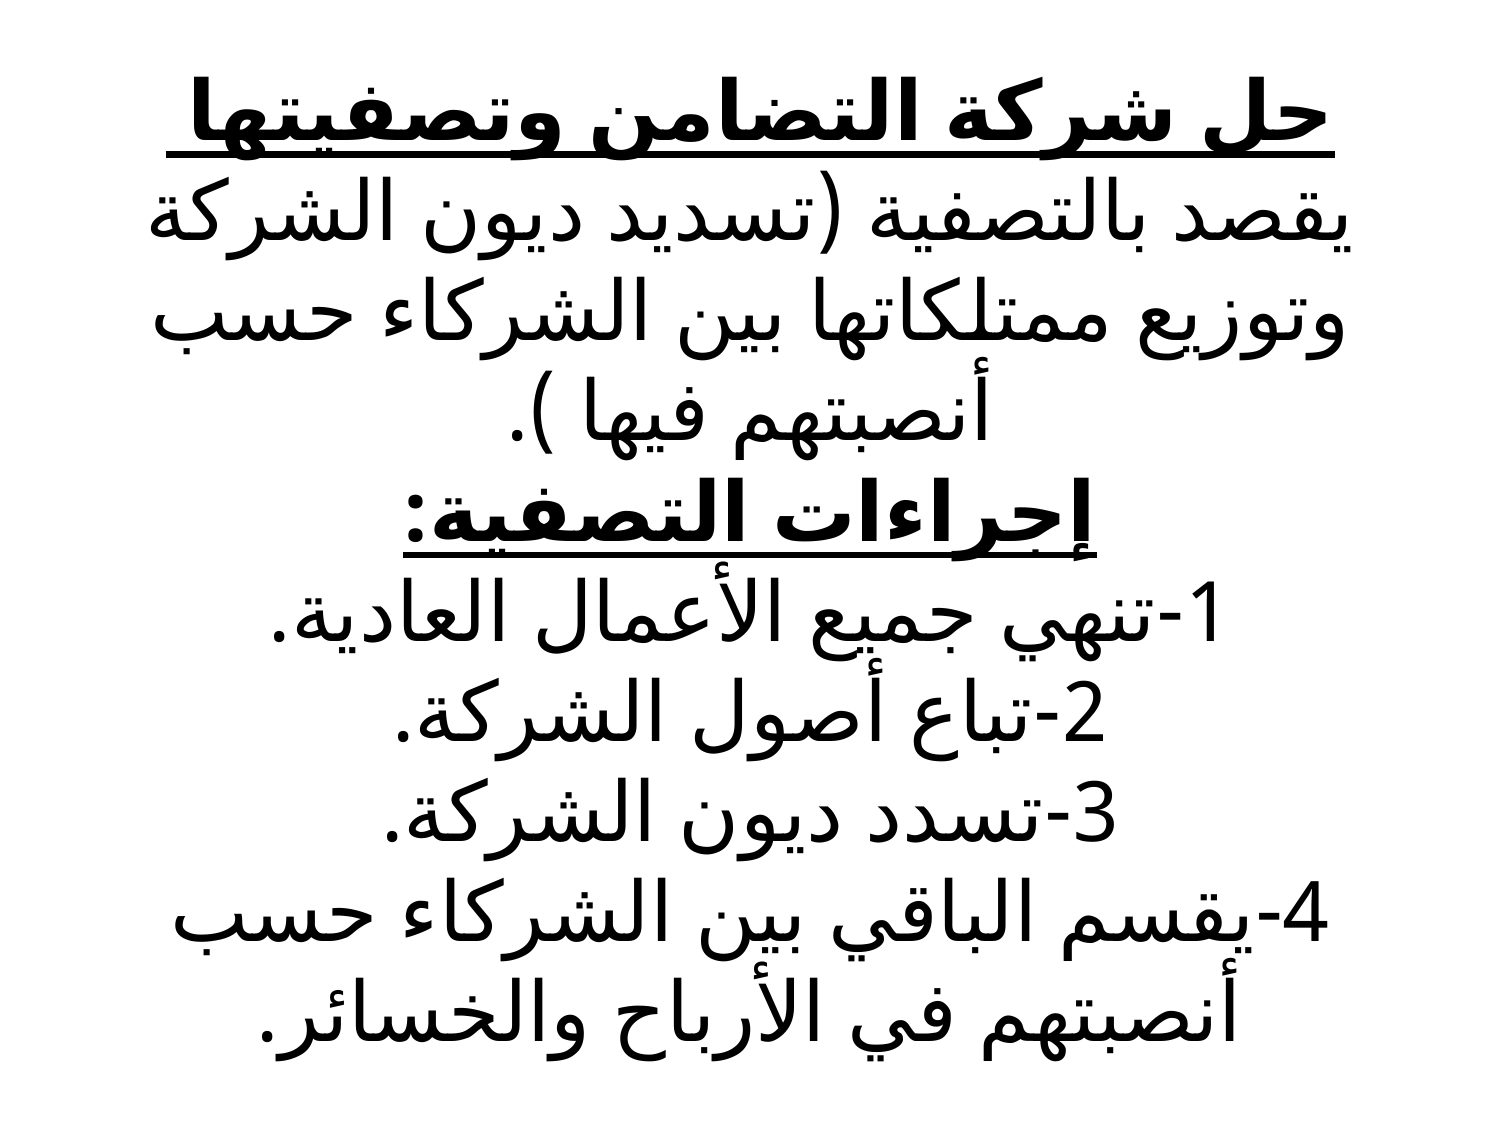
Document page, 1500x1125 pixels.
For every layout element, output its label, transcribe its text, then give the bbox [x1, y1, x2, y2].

title حل شركة التضامن وتصفيتها يقصد بالتصفية (تسديد ديون الشركة وتوزيع ممتلكاتها بين الشركاء حسب أنصبتهم فيها ). إجراءات التصفية: 1-تنهي جميع الأعمال العادية. 2-تباع أصول الشركة. 3-تسدد ديون الشركة. 4-يقسم الباقي بين الشركاء حسب أنصبتهم في الأرباح والخسائر. [75, 45, 1425, 1071]
